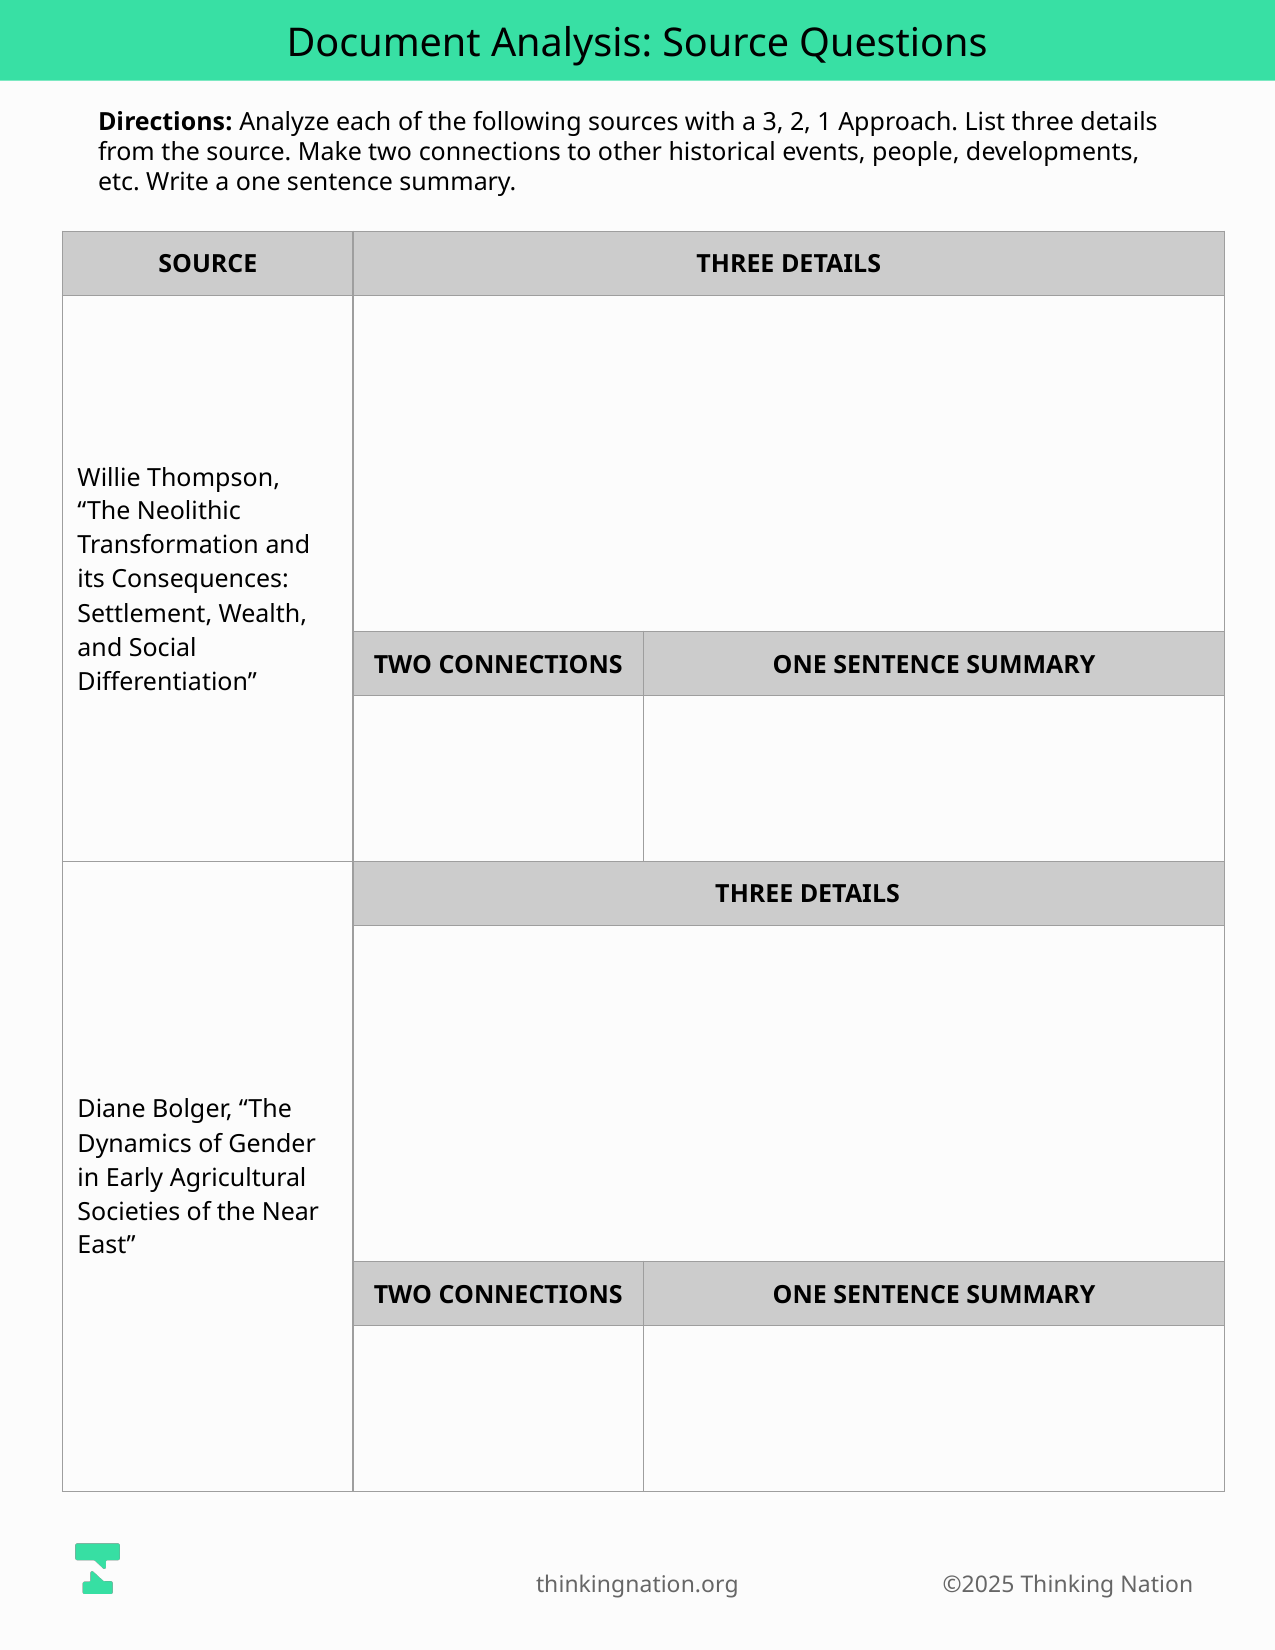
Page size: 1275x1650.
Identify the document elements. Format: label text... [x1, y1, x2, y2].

text_box Document Analysis: Source Questions [0, 0, 1275, 81]
table_header THREE DETAILS [354, 232, 1224, 295]
table_cell ONE SENTENCE SUMMARY [644, 1262, 1224, 1325]
table_cell Diane Bolger, “The Dynamics of Gender in Early Agricultural Societies of the Near East” [63, 862, 352, 1491]
table_cell [644, 1326, 1224, 1491]
table_cell TWO CONNECTIONS [354, 632, 643, 695]
table_cell [354, 696, 643, 861]
text_box Directions: Analyze each of the following sources with a 3, 2, 1 Approach. List three details from the source. Make two connections to other historical events, people, developments, etc. Write a one sentence summary. [83, 90, 1192, 216]
table_cell [644, 696, 1224, 861]
table_cell TWO CONNECTIONS [354, 1262, 643, 1325]
picture [62, 1533, 133, 1604]
text_box thinkingnation.org [486, 1553, 789, 1605]
table_cell Willie Thompson, “The Neolithic Transformation and its Consequences: Settlement, Wealth, and Social Differentiation” [63, 296, 352, 861]
text_box ©2025 Thinking Nation [907, 1553, 1210, 1605]
table_cell [354, 296, 1224, 631]
table_cell [354, 1326, 643, 1491]
table_cell [354, 926, 1224, 1261]
table_header SOURCE [63, 232, 352, 295]
table_cell ONE SENTENCE SUMMARY [644, 632, 1224, 695]
table_cell THREE DETAILS [354, 862, 1224, 925]
